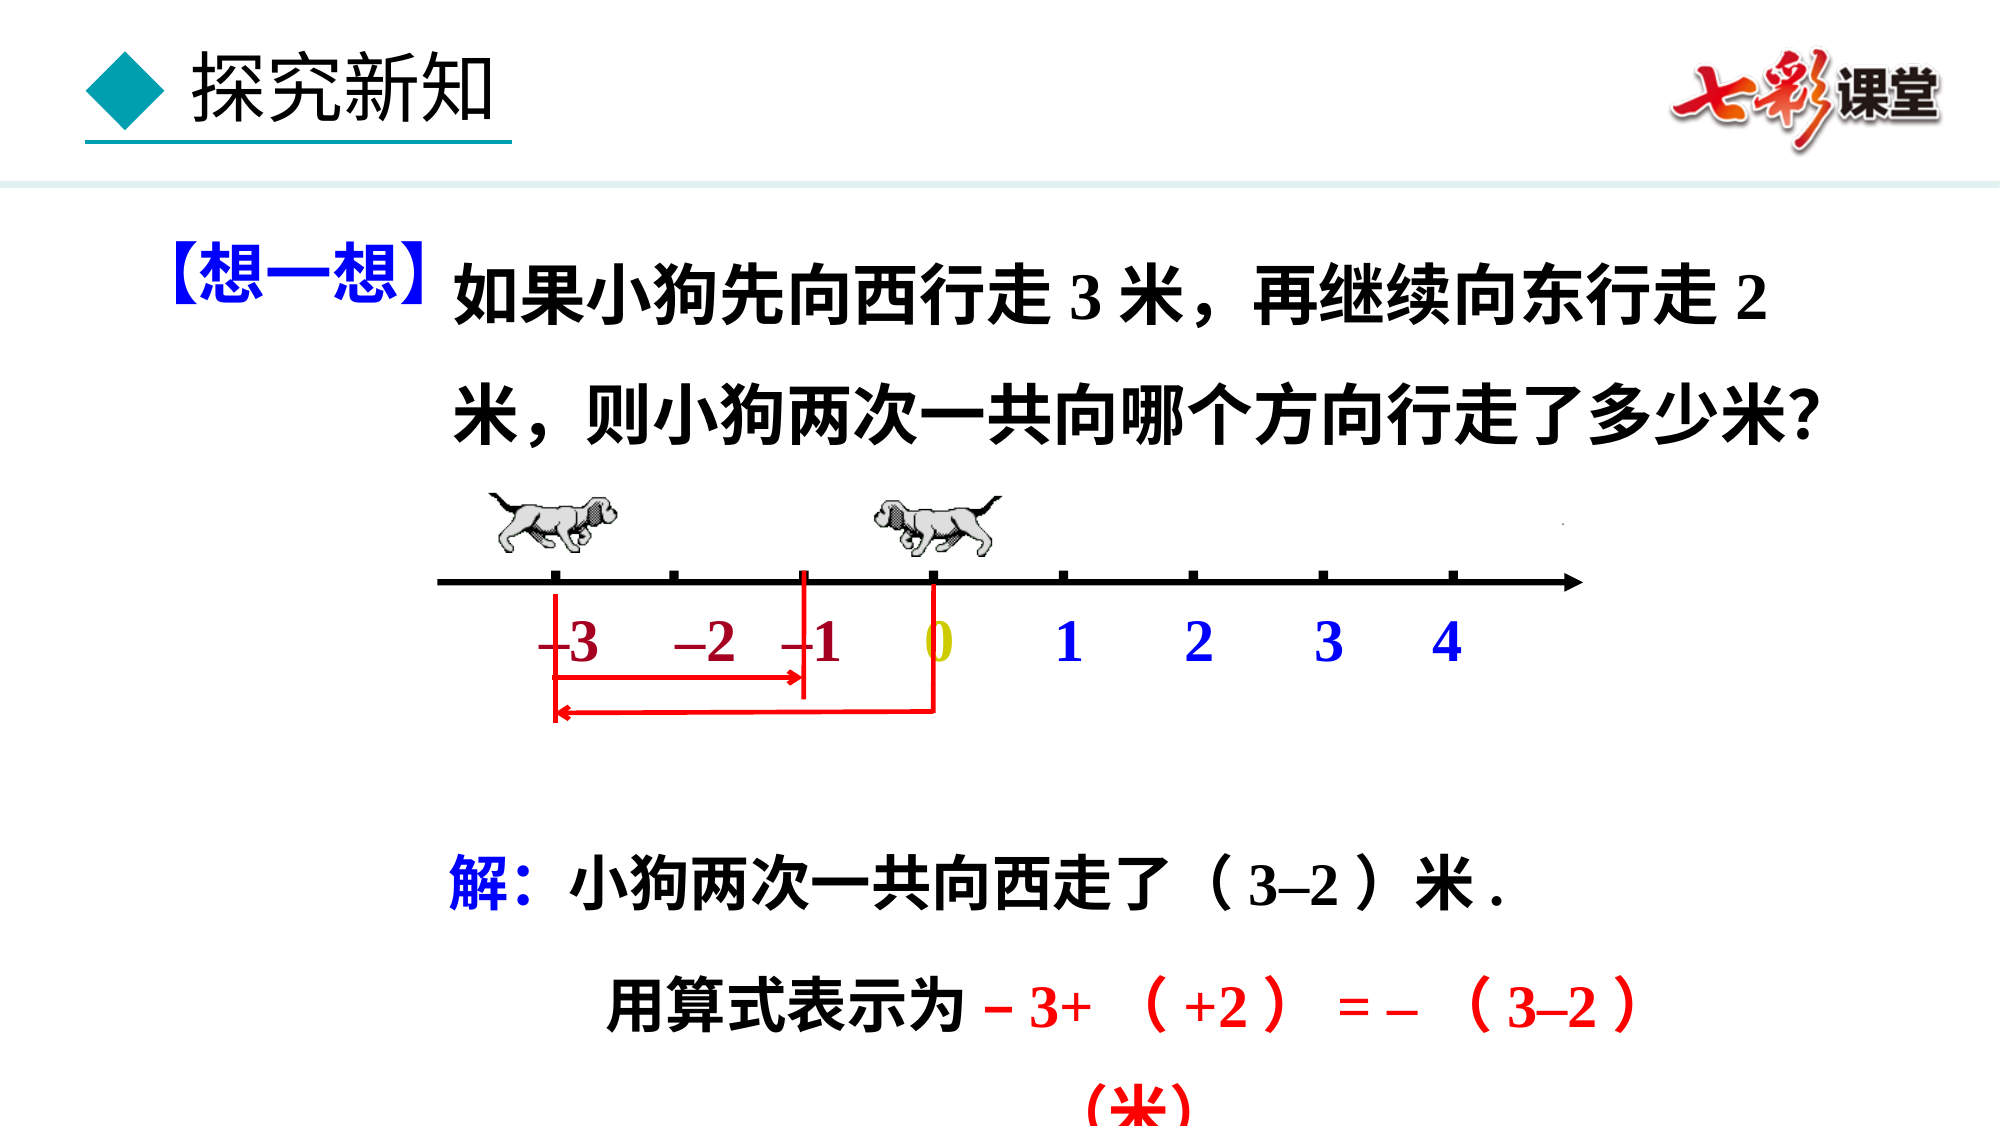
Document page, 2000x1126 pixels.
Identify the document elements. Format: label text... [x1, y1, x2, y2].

text_box 解：小狗两次一共向西走了（3–2）米. [372, 799, 1869, 928]
text_box 用算式表示为 –3+（+2）= –（3–2）（米） [521, 920, 1758, 1126]
text_box 【想一想】 [112, 221, 487, 322]
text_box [437, 570, 803, 683]
picture [487, 490, 625, 554]
picture [1666, 42, 1948, 157]
picture [867, 493, 1005, 557]
text_box 东 [1541, 522, 1585, 528]
text_box 如果小狗先向西行走3米，再继续向东行走2米，则小狗两次一共向哪个方向行走了多少米？ [432, 202, 1907, 463]
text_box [805, 570, 1584, 683]
